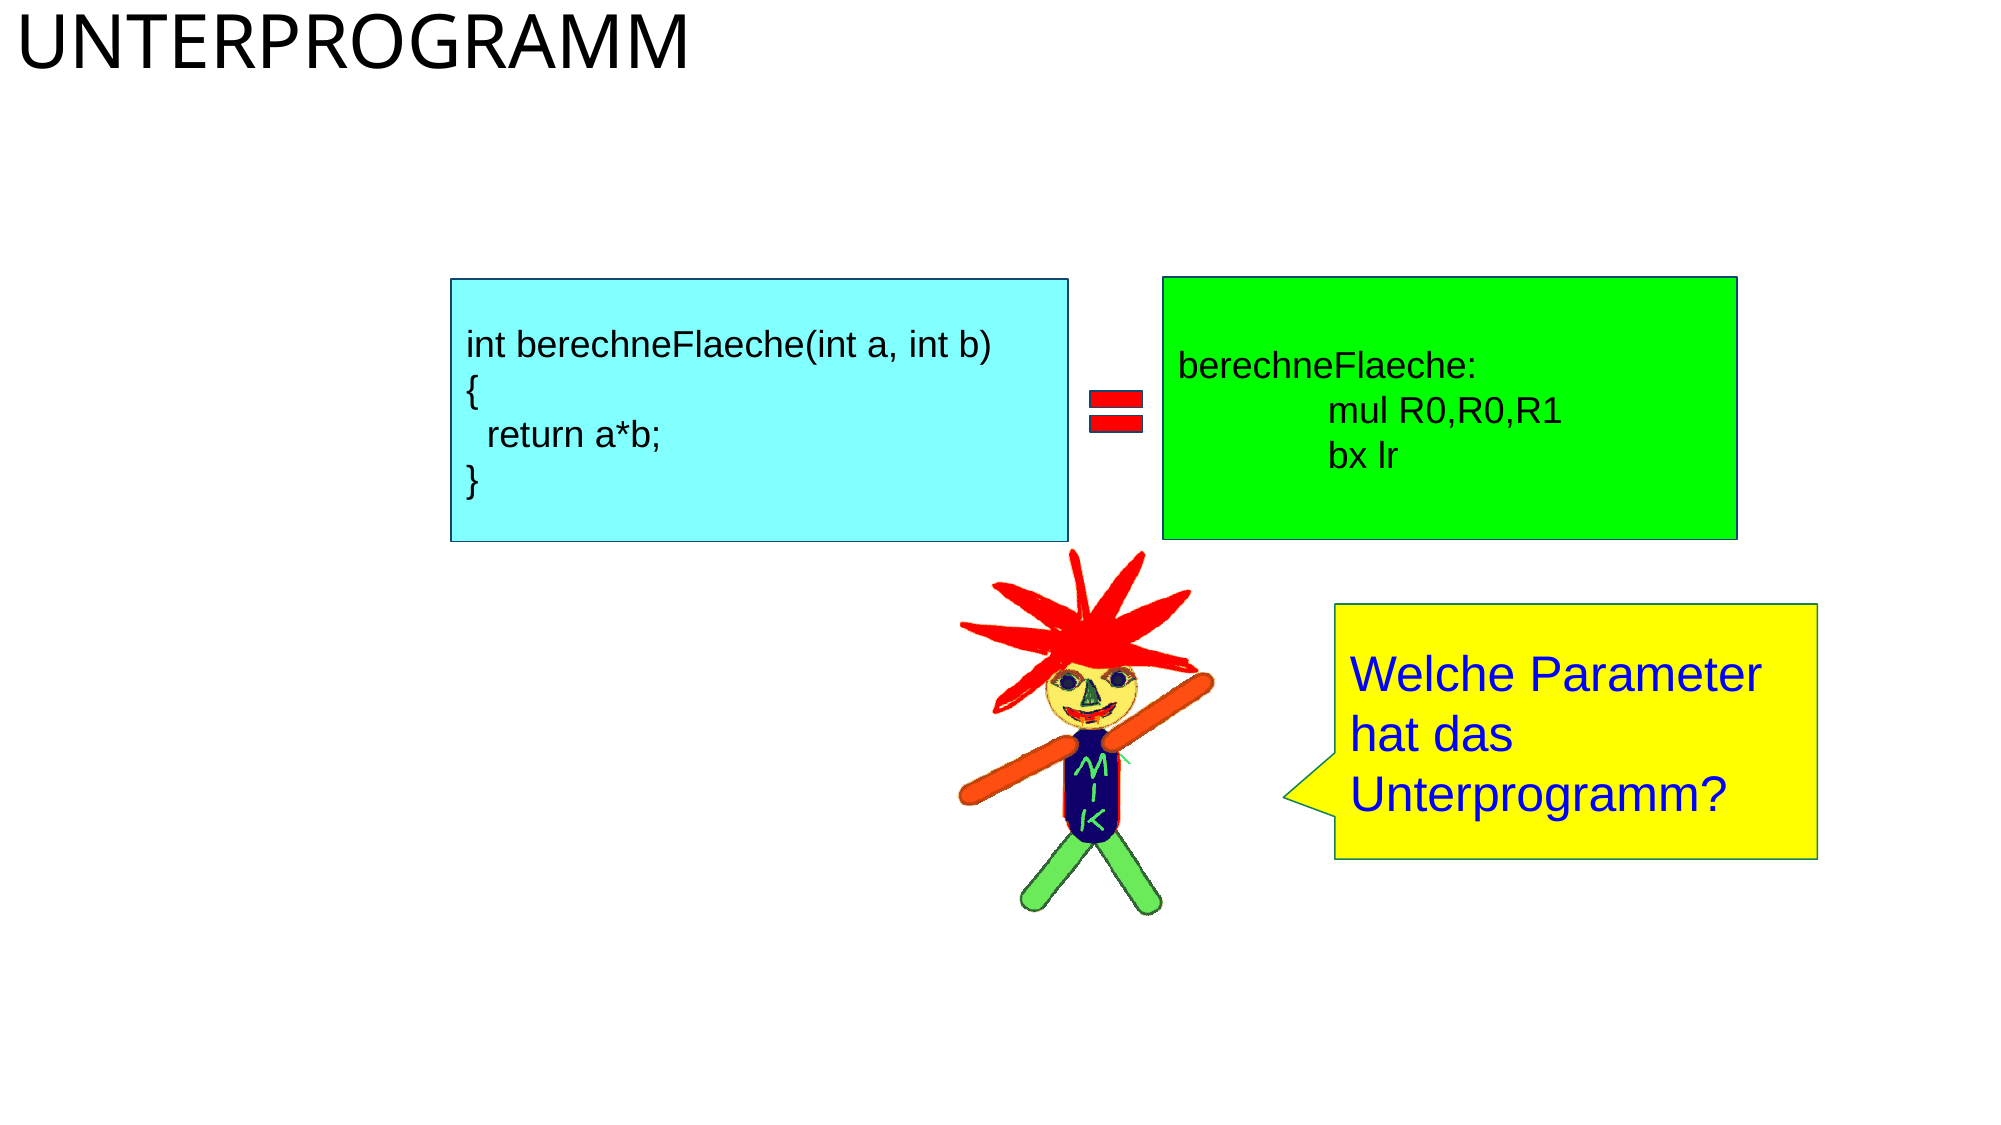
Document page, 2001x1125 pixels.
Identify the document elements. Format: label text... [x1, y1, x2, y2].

text_box Welche Parameter hat das Unterprogramm? [1283, 604, 1818, 860]
text_box [1090, 390, 1143, 408]
text_box int berechneFlaeche(int a, int b) { return a*b; } [450, 278, 1068, 542]
text_box berechneFlaeche: mul R0,R0,R1 bx lr [1162, 276, 1738, 540]
title UNTERPROGRAMM [0, 7, 772, 83]
text_box [1090, 415, 1143, 432]
picture [931, 539, 1232, 925]
